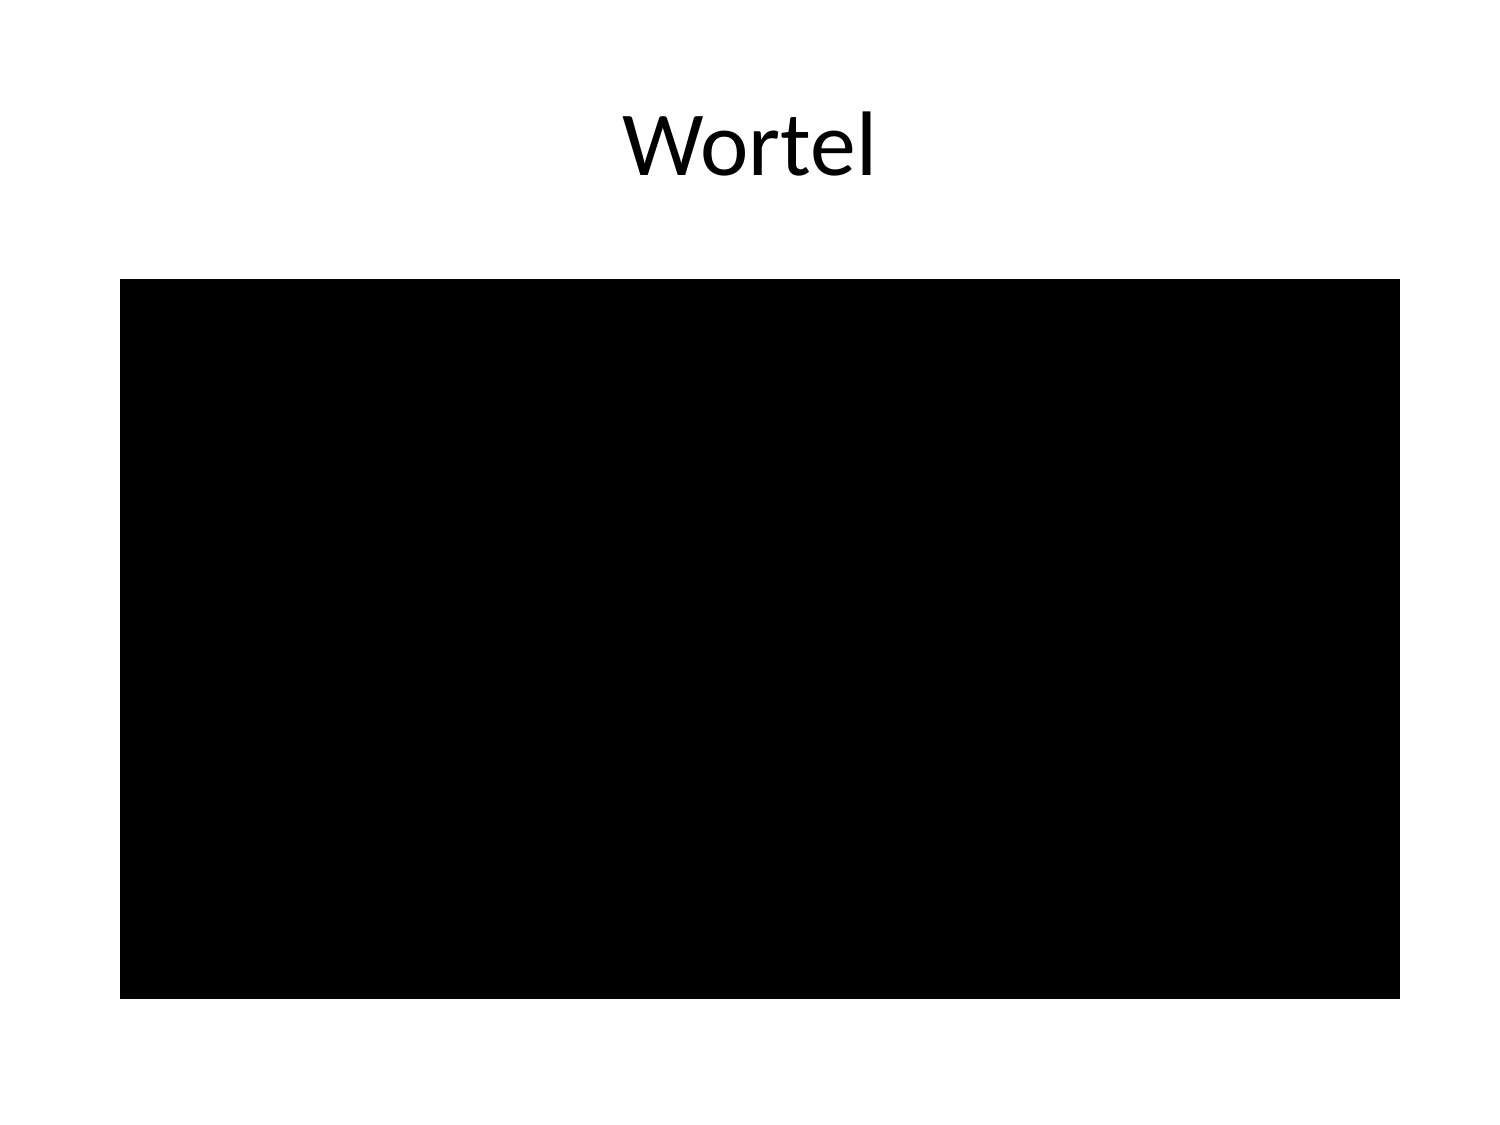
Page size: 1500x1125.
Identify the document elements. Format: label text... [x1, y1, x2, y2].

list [119, 278, 1401, 1000]
title Wortel [75, 45, 1425, 233]
